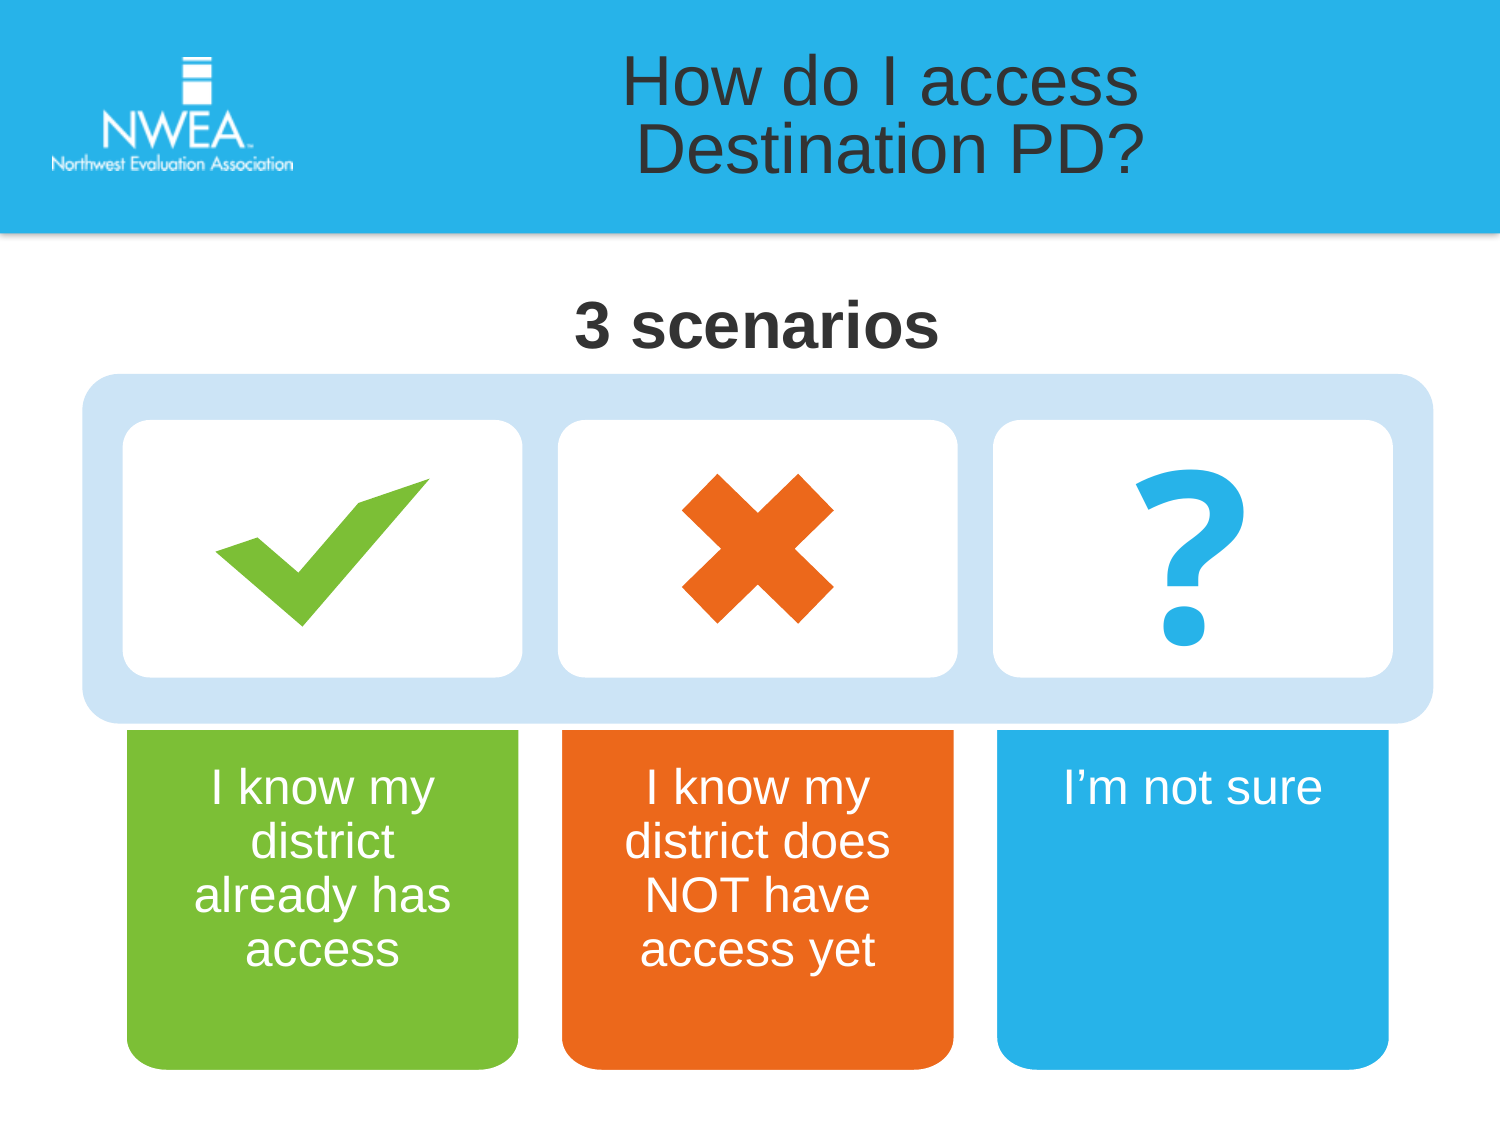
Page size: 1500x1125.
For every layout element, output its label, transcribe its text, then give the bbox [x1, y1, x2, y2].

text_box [40, 363, 1451, 1125]
text_box 3 scenarios [124, 274, 1391, 361]
picture [52, 57, 293, 171]
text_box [84, 375, 1432, 1073]
title How do I access Destination PD? [320, 31, 1461, 207]
